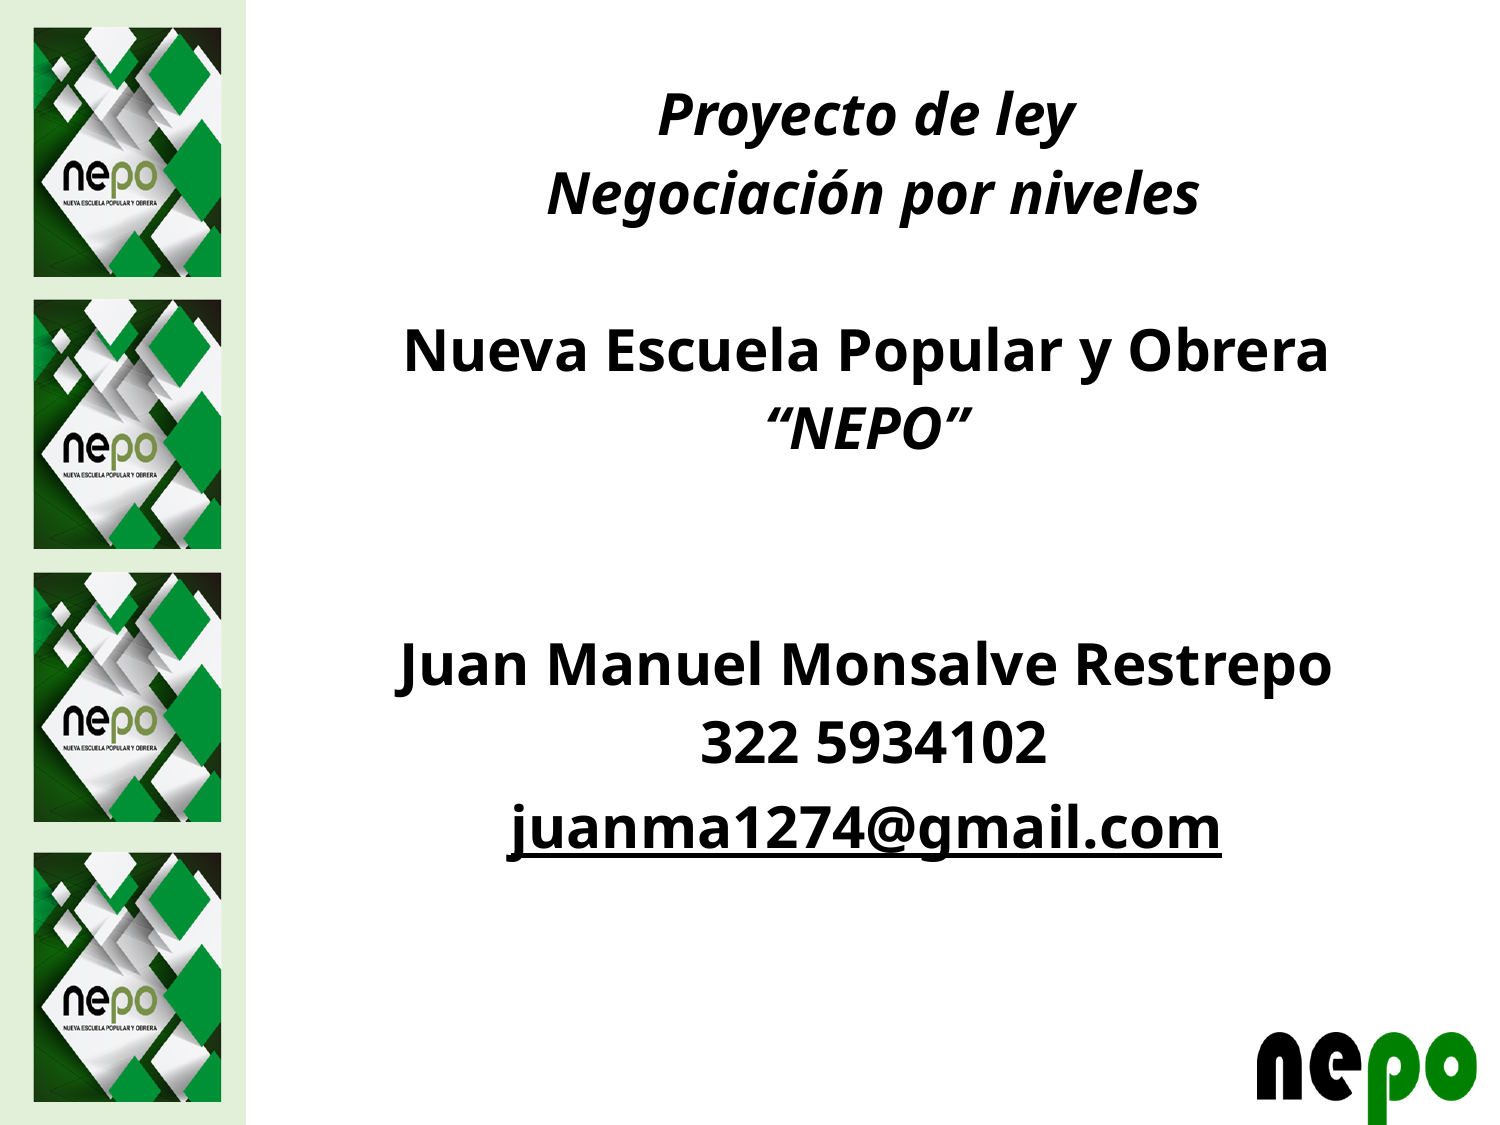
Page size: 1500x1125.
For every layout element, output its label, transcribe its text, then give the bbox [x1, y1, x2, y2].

list Proyecto de ley Negociación por niveles Nueva Escuela Popular y Obrera “NEPO” Juan Manuel Monsalve Restrepo 322 5934102 juanma1274@gmail.com [230, 78, 1500, 1000]
picture [1257, 1032, 1477, 1125]
picture [0, 0, 246, 1125]
